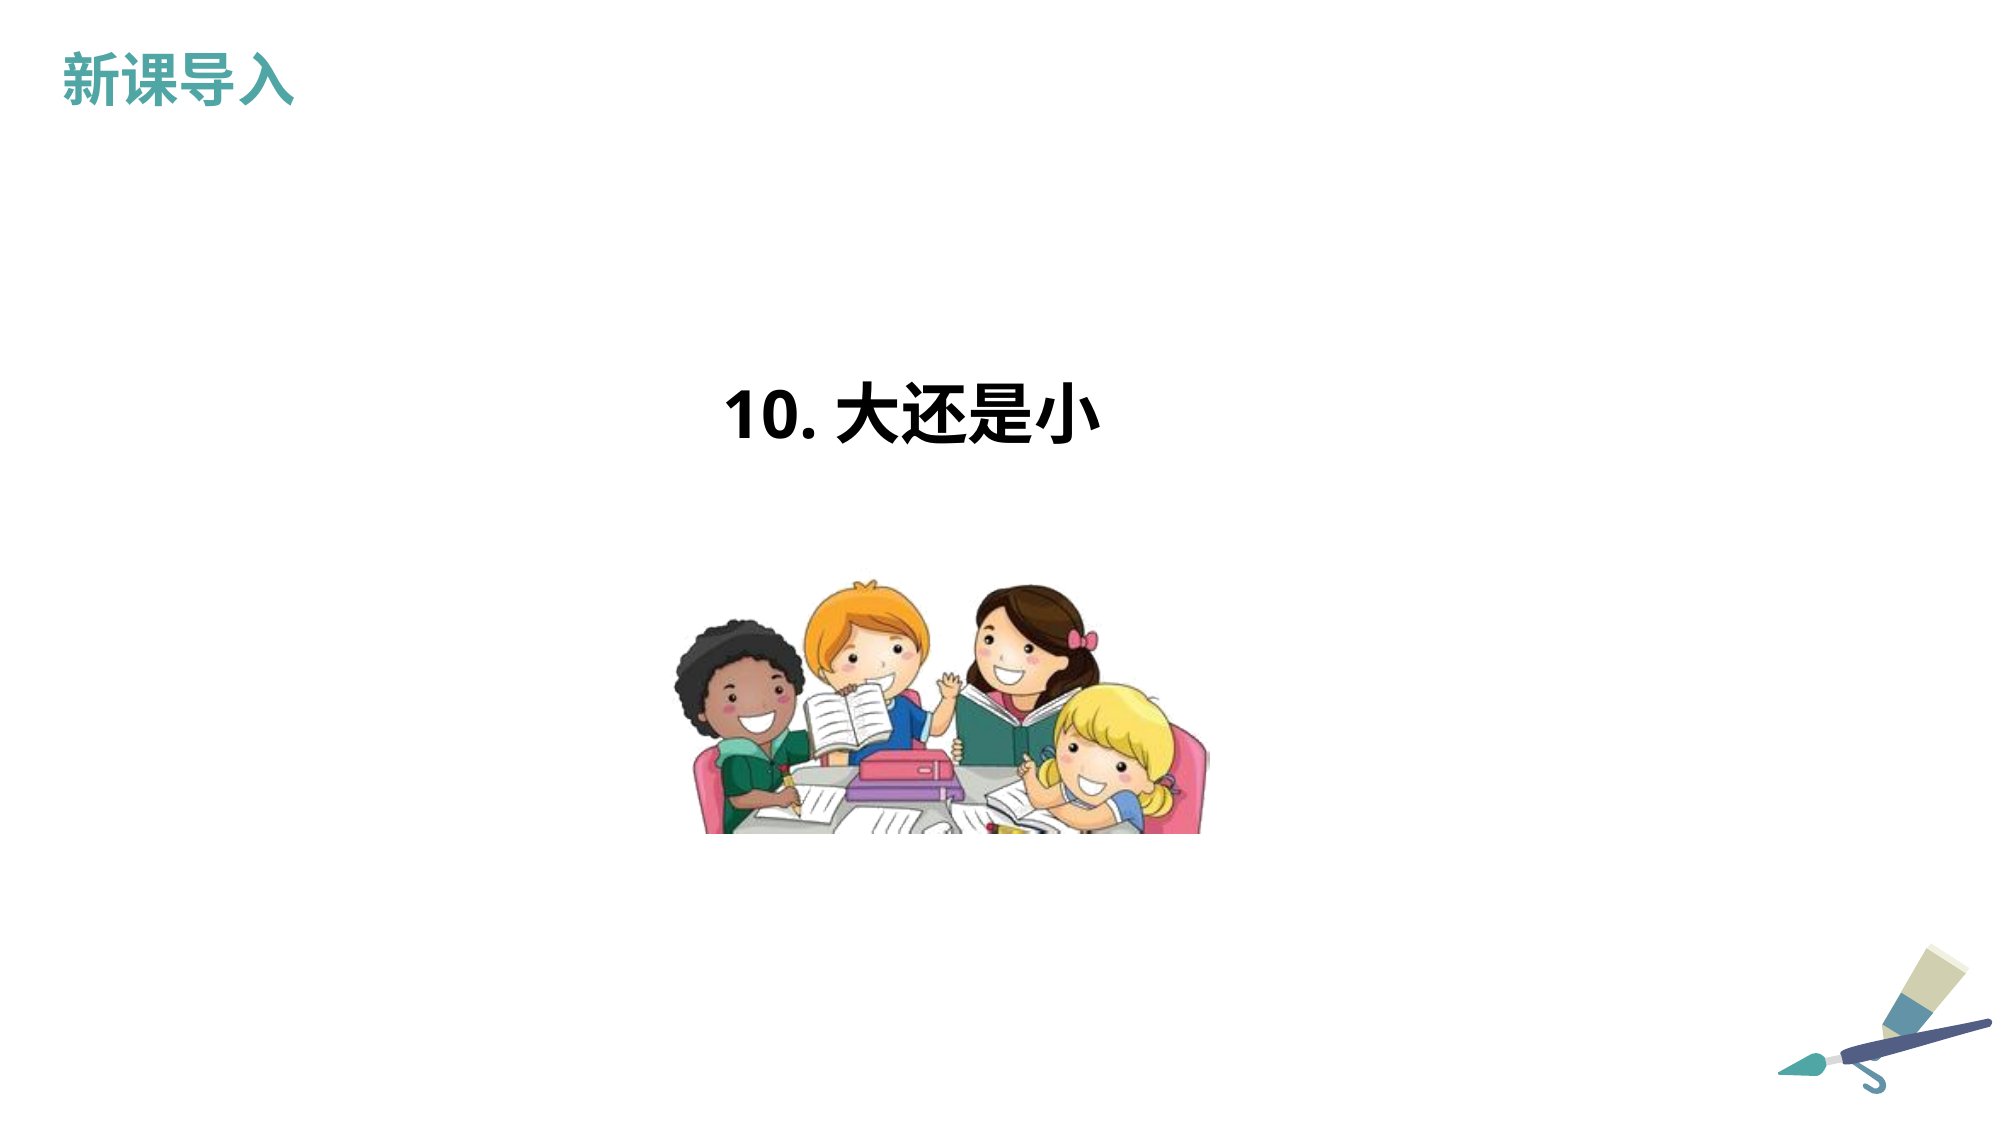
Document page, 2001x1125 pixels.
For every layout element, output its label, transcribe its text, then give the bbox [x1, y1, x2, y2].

picture [670, 459, 1210, 834]
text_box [1811, 945, 1974, 1125]
text_box 新课导入 [47, 35, 311, 121]
text_box 10.大还是小 [0, 364, 1913, 459]
